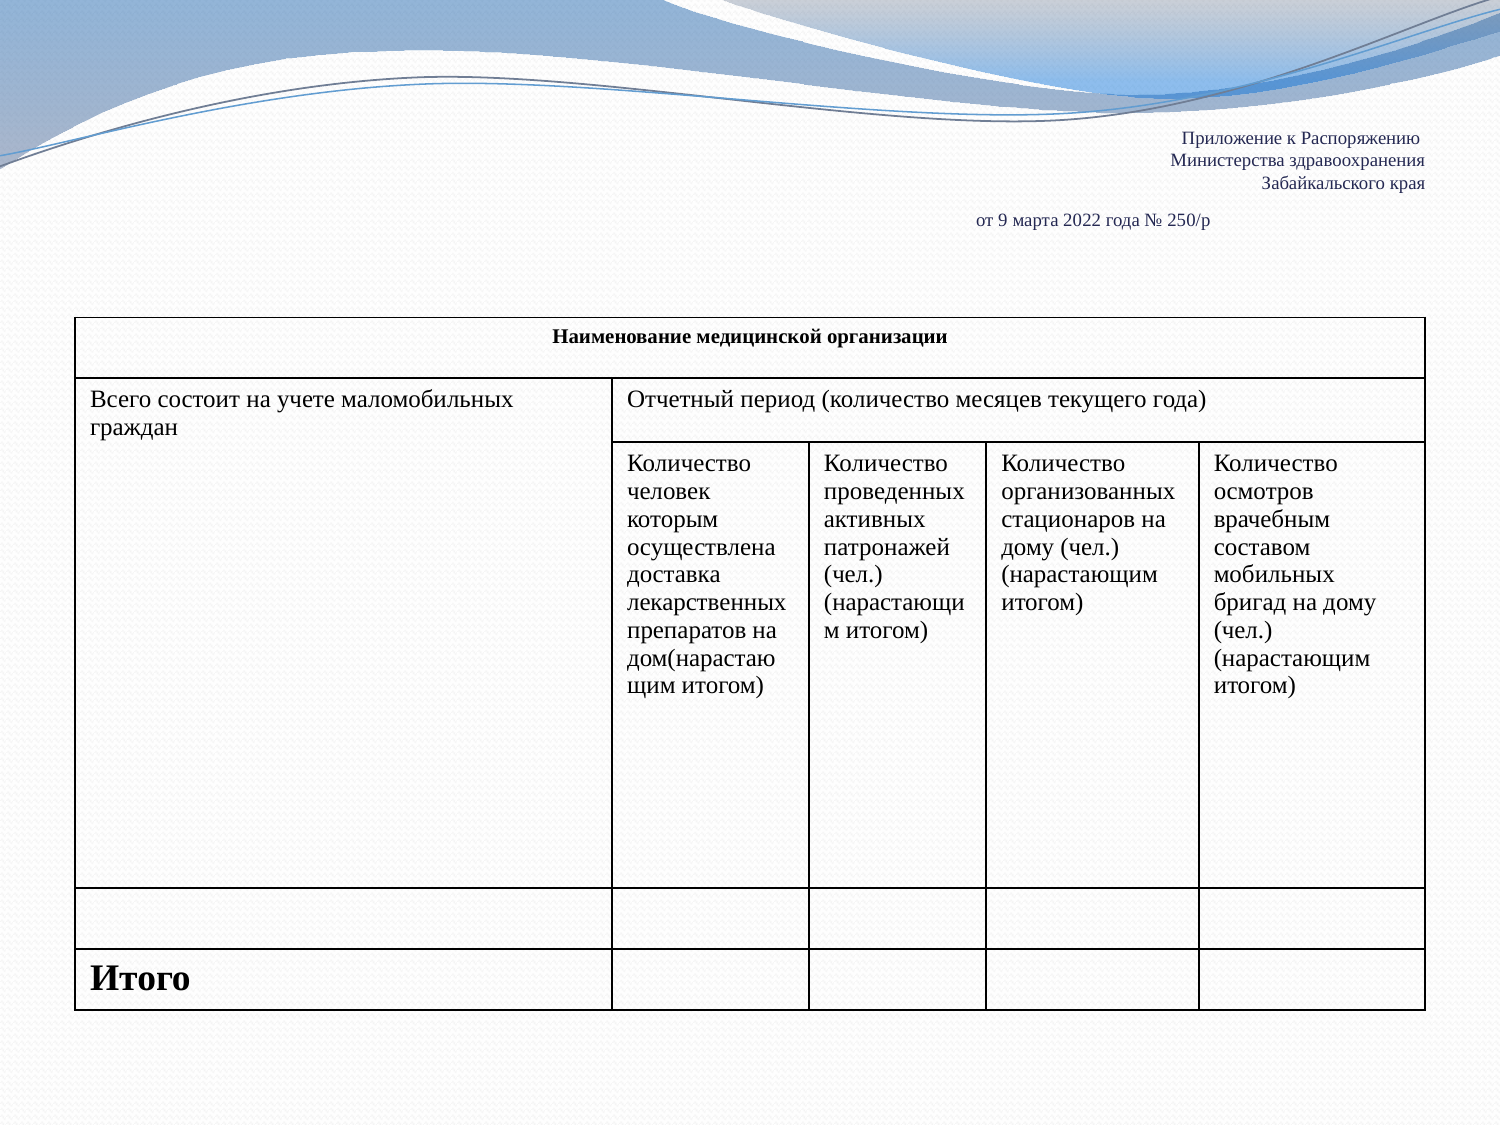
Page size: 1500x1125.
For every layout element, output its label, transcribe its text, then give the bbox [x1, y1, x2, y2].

table_cell Итого [76, 950, 611, 1009]
table_cell Количество организованных стационаров на дому (чел.) (нарастающим итогом) [987, 443, 1198, 887]
table_cell [810, 889, 985, 948]
table_cell [1200, 950, 1424, 1009]
table_cell Количество осмотров врачебным составом мобильных бригад на дому (чел.) (нарастающим итогом) [1200, 443, 1424, 887]
table_cell Отчетный период (количество месяцев текущего года) [613, 379, 1424, 441]
table_cell [987, 889, 1198, 948]
table_cell Количество проведенных активных патронажей (чел.)(нарастающим итогом) [810, 443, 985, 887]
table_cell [810, 950, 985, 1009]
table_cell [613, 950, 808, 1009]
table_cell [987, 950, 1198, 1009]
table_cell Количество человек которым осуществлена доставка лекарственных препаратов на дом(нарастающим итогом) [613, 443, 808, 887]
table_header Наименование медицинской организации [76, 318, 1424, 377]
table_cell [1200, 889, 1424, 948]
title Приложение к Распоряжению Министерства здравоохранения Забайкальского края от 9 марта 2022 года № 250/р [29, 45, 1425, 256]
table_cell Всего состоит на учете маломобильных граждан [76, 379, 611, 887]
table_cell [76, 889, 611, 948]
table_cell [613, 889, 808, 948]
